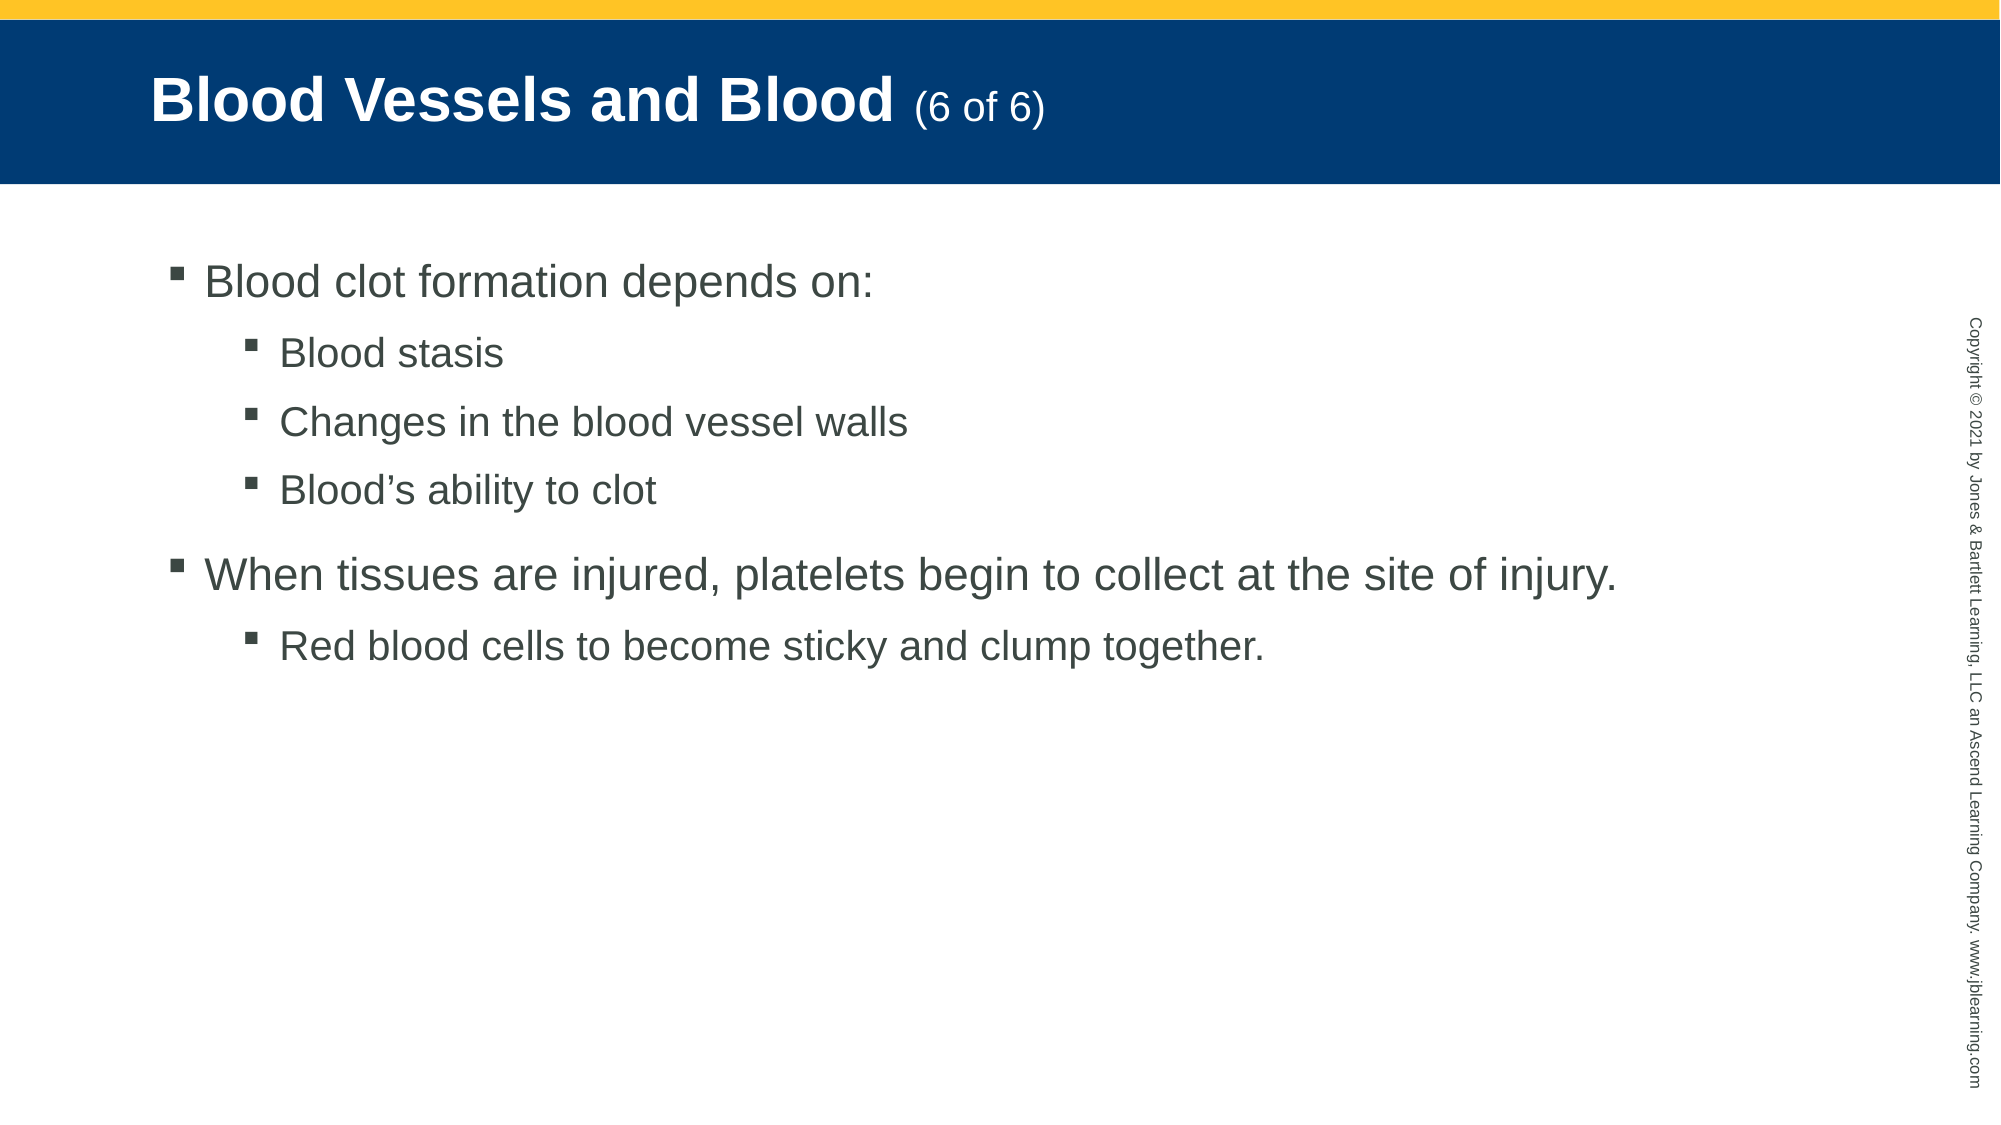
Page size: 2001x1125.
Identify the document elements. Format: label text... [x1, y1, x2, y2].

title Blood Vessels and Blood (6 of 6) [0, 19, 2000, 185]
list Blood clot formation depends on: Blood stasis Changes in the blood vessel walls Blood’s ability to clot When tissues are injured, platelets begin to collect at the site of injury. Red blood cells to become sticky and clump together. [151, 244, 1840, 1016]
